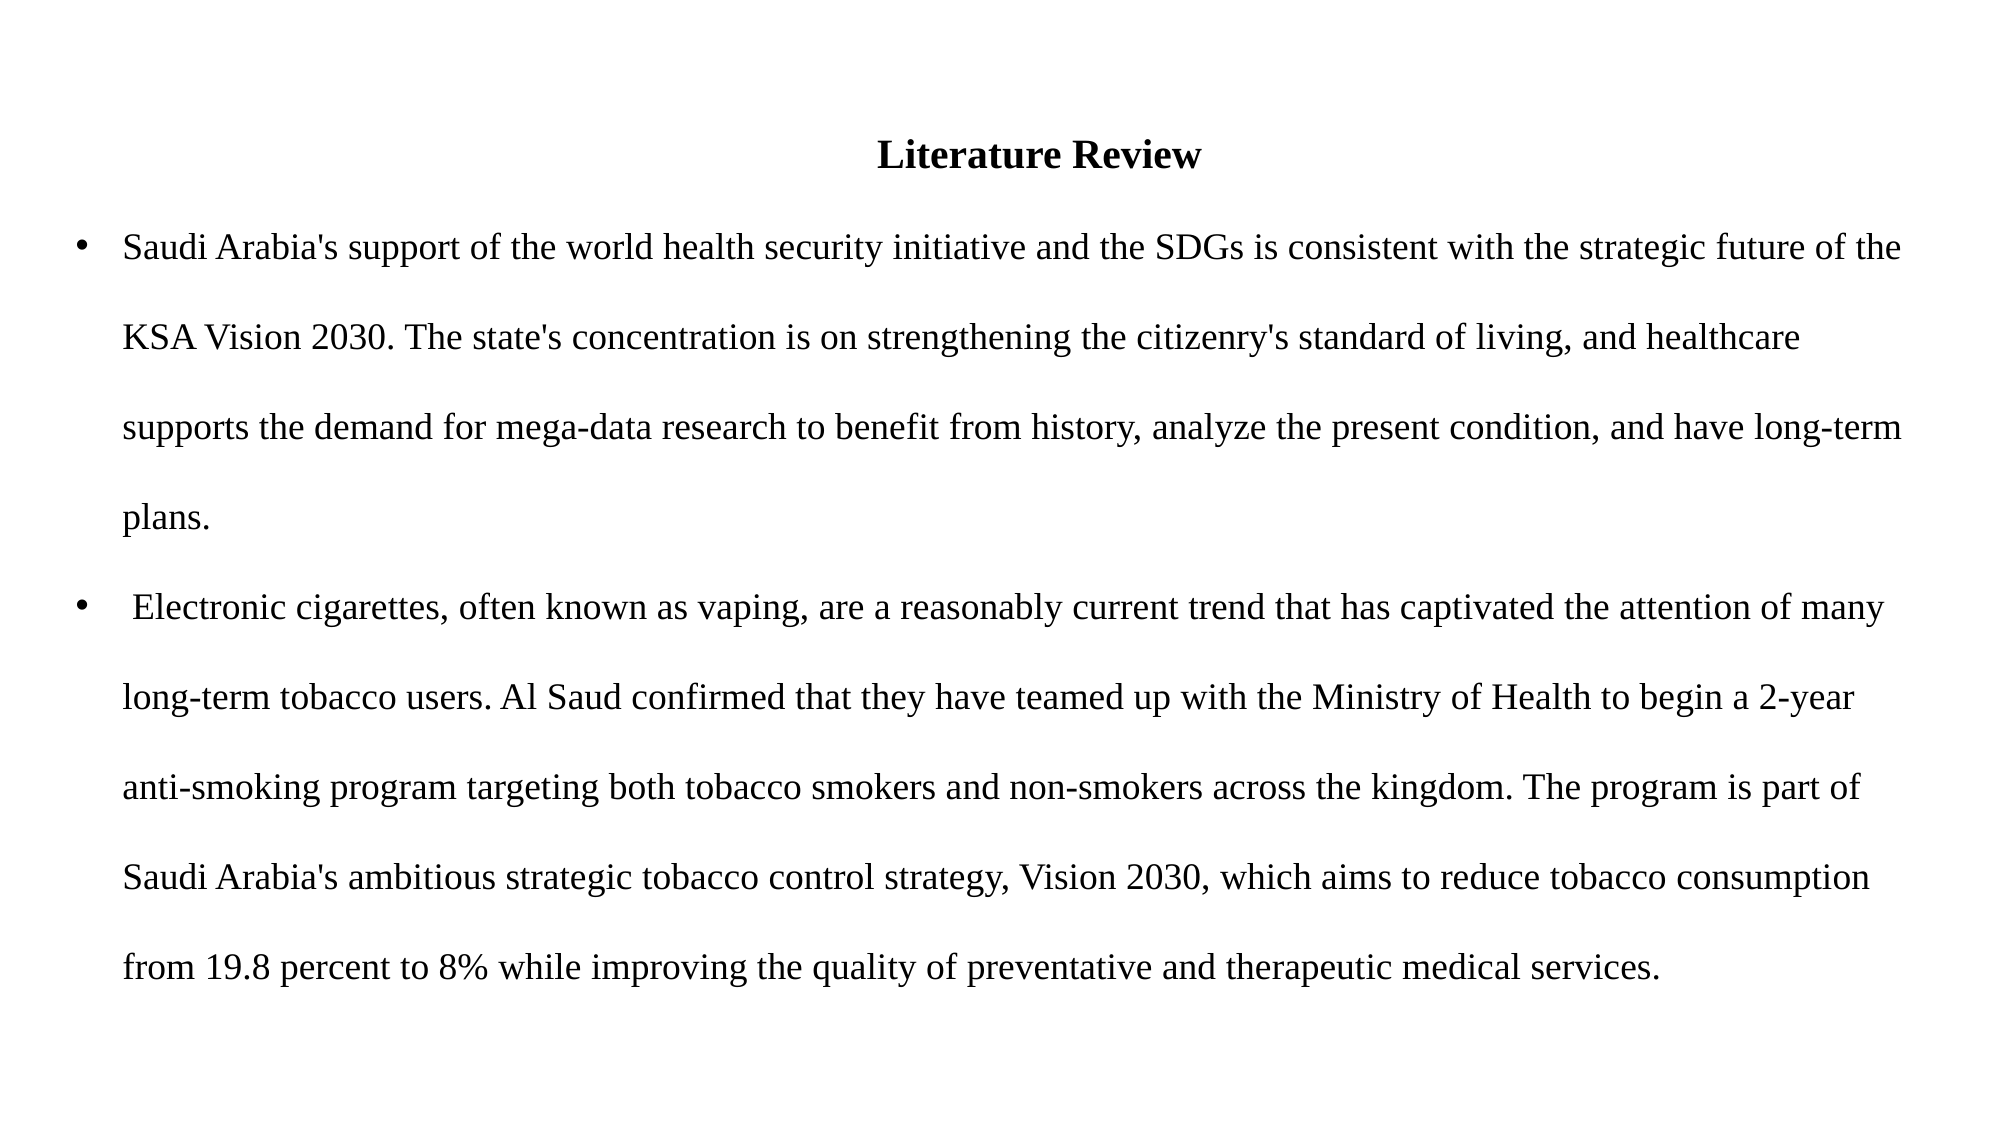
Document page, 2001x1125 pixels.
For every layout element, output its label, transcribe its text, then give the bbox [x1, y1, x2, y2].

text_box Literature Review Saudi Arabia's support of the world health security initiative and the SDGs is consistent with the strategic future of the KSA Vision 2030. The state's concentration is on strengthening the citizenry's standard of living, and healthcare supports the demand for mega-data research to benefit from history, analyze the present condition, and have long-term plans. Electronic cigarettes, often known as vaping, are a reasonably current trend that has captivated the attention of many long-term tobacco users. Al Saud confirmed that they have teamed up with the Ministry of Health to begin a 2-year anti-smoking program targeting both tobacco smokers and non-smokers across the kingdom. The program is part of Saudi Arabia's ambitious strategic tobacco control strategy, Vision 2030, which aims to reduce tobacco consumption from 19.8 percent to 8% while improving the quality of preventative and therapeutic medical services. [60, 69, 1944, 995]
